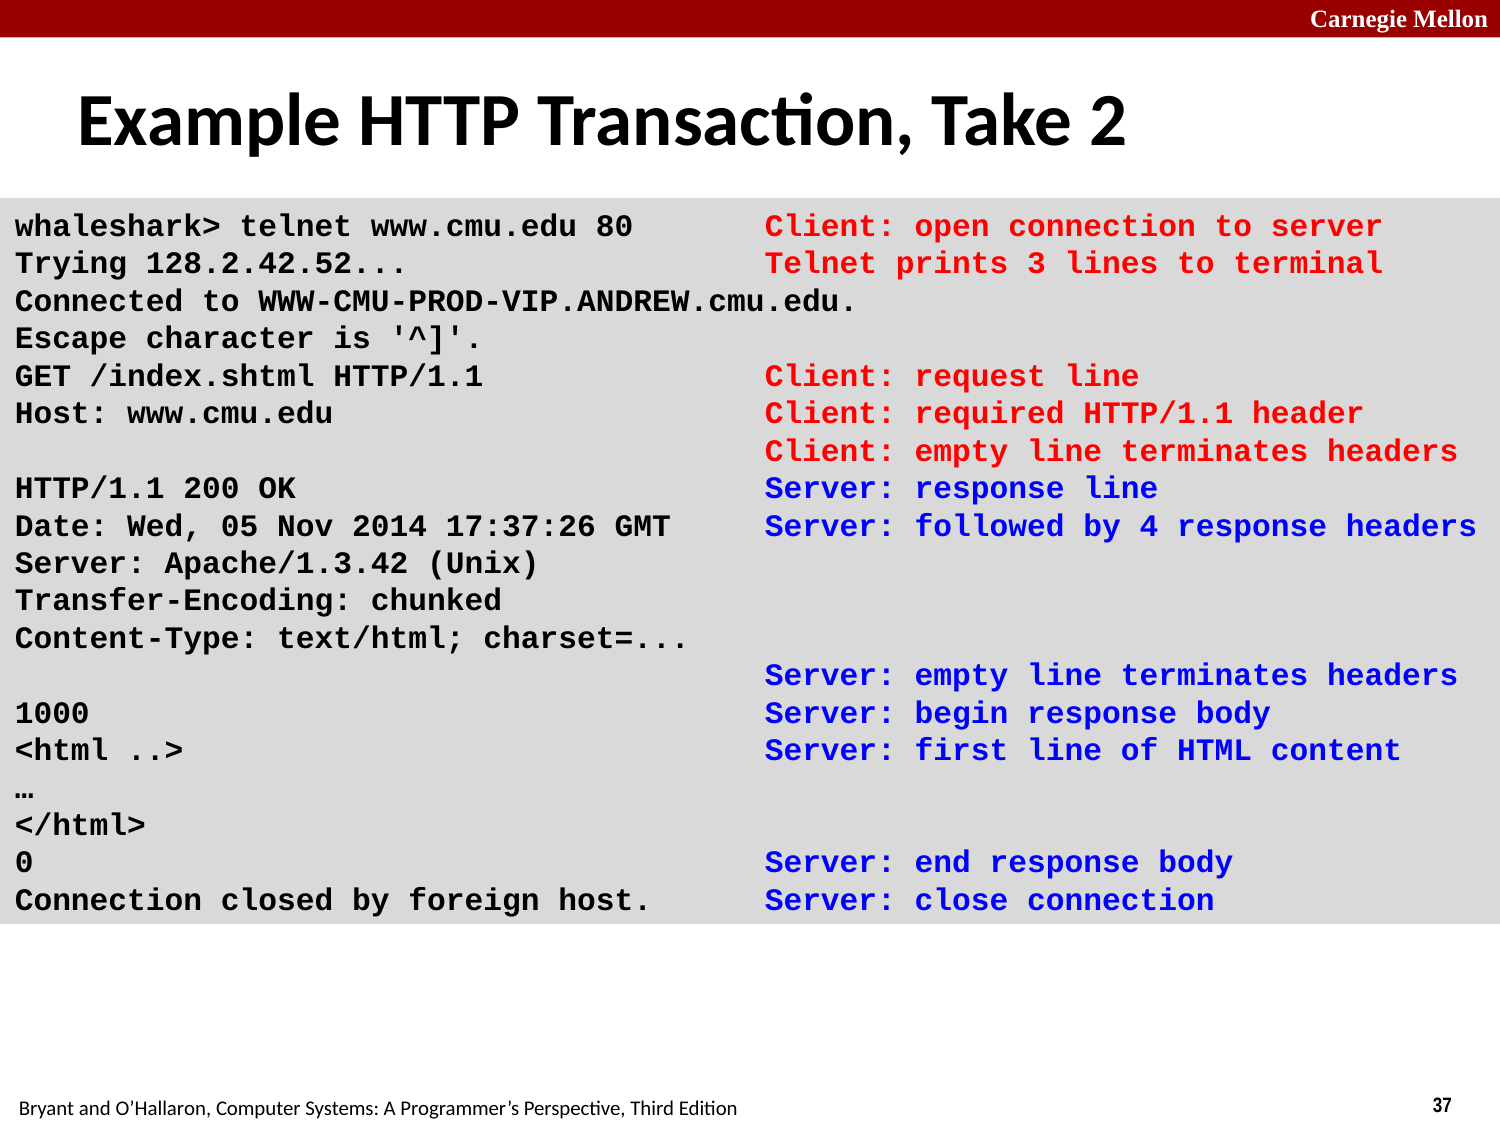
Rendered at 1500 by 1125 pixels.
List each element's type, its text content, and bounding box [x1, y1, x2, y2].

text_box whaleshark> telnet www.cmu.edu 80 Client: open connection to server Trying 128.2.42.52... Telnet prints 3 lines to terminal Connected to WWW-CMU-PROD-VIP.ANDREW.cmu.edu. Escape character is '^]'. GET /index.shtml HTTP/1.1 Client: request line Host: www.cmu.edu Client: required HTTP/1.1 header Client: empty line terminates headers HTTP/1.1 200 OK Server: response line Date: Wed, 05 Nov 2014 17:37:26 GMT Server: followed by 4 response headers Server: Apache/1.3.42 (Unix) Transfer-Encoding: chunked Content-Type: text/html; charset=... Server: empty line terminates headers 1000 Server: begin response body <html ..> Server: first line of HTML content … </html> 0 Server: end response body Connection closed by foreign host. Server: close connection [0, 197, 1500, 924]
title Example HTTP Transaction, Take 2 [62, 68, 1454, 163]
